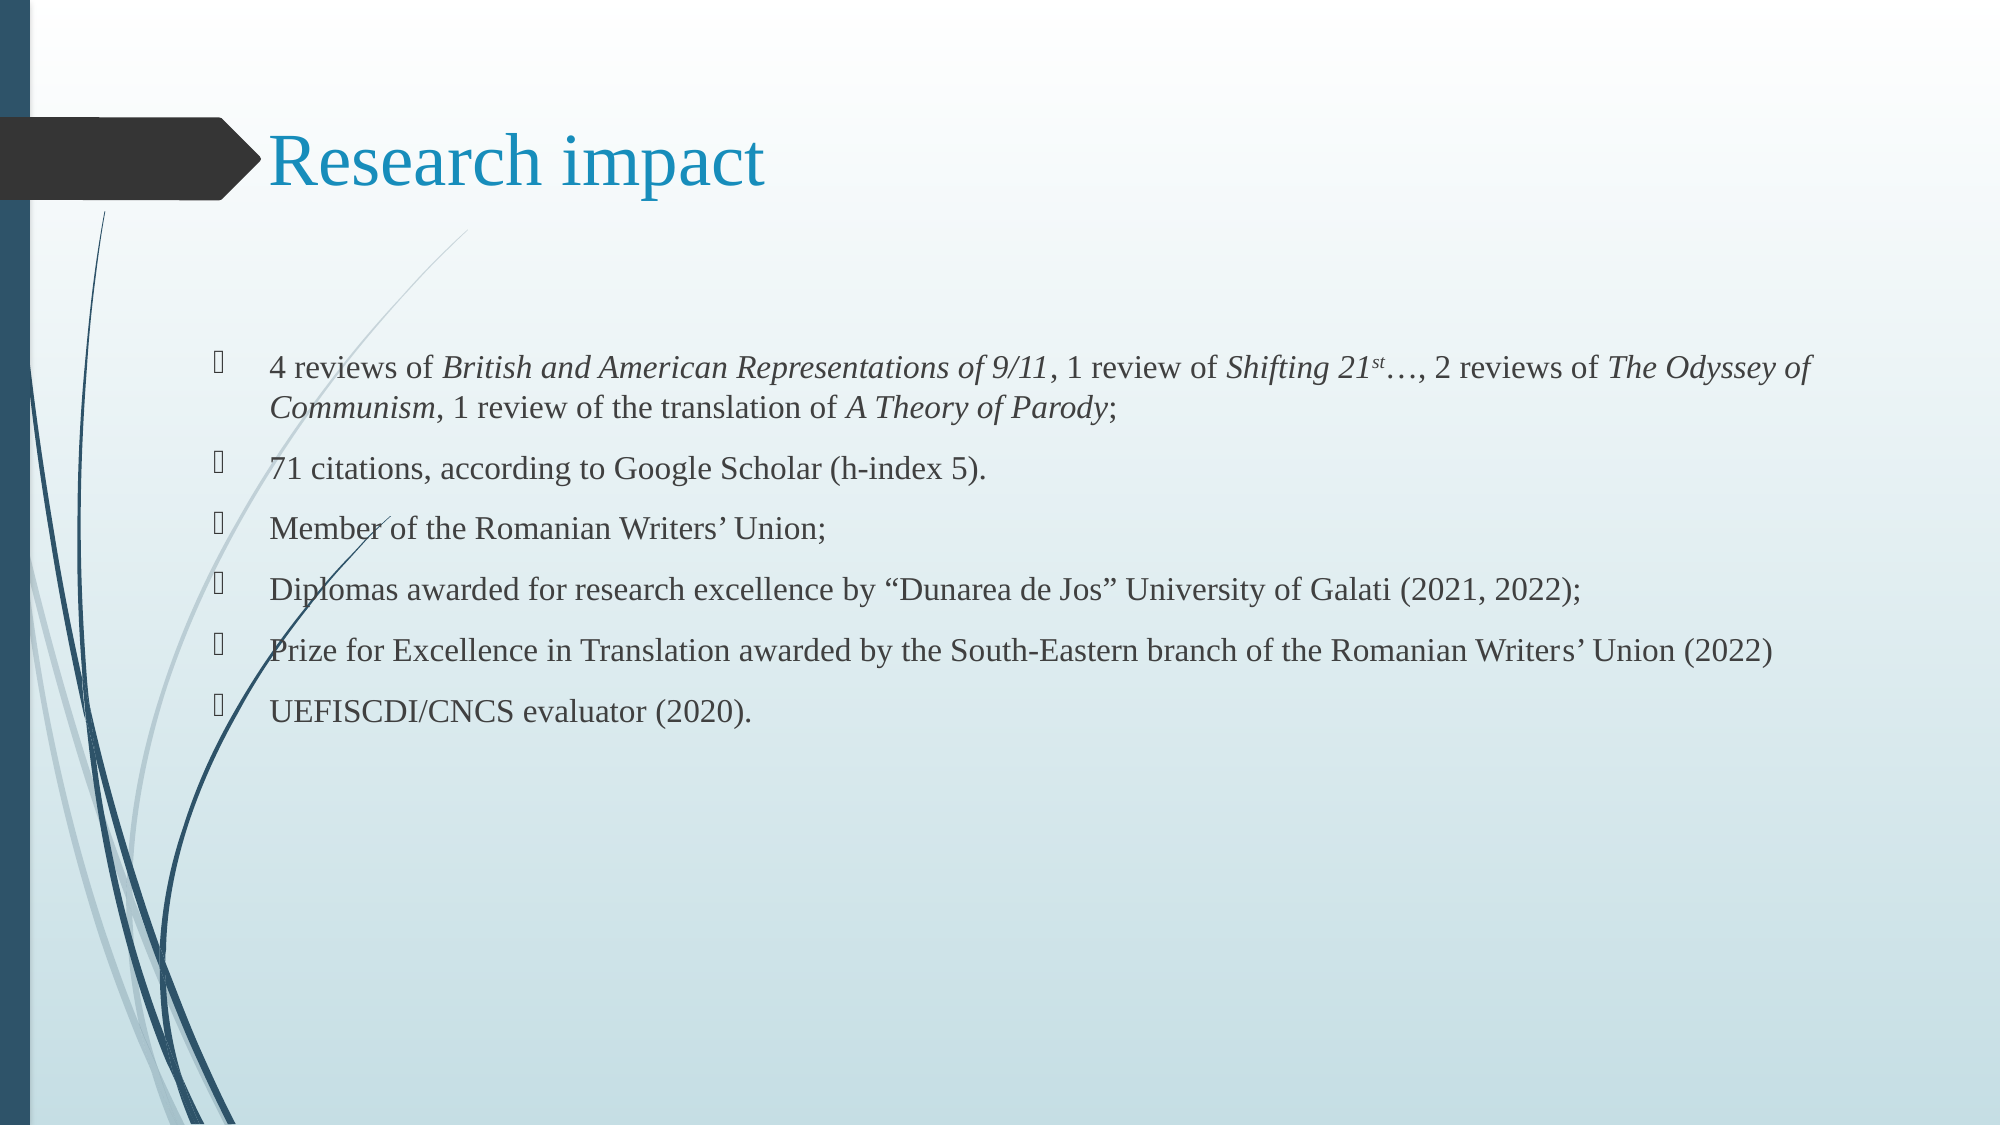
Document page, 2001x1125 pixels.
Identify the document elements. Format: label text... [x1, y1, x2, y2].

title Research impact [253, 102, 1888, 313]
list 4 reviews of British and American Representations of 9/11, 1 review of Shifting 21st…, 2 reviews of The Odyssey of Communism, 1 review of the translation of A Theory of Parody; 71 citations, according to Google Scholar (h-index 5). Member of the Romanian Writers’ Union; Diplomas awarded for research excellence by “Dunarea de Jos” University of Galati (2021, 2022); Prize for Excellence in Translation awarded by the South-Eastern branch of the Romanian Writers’ Union (2022) UEFISCDI/CNCS evaluator (2020). [198, 337, 1888, 970]
